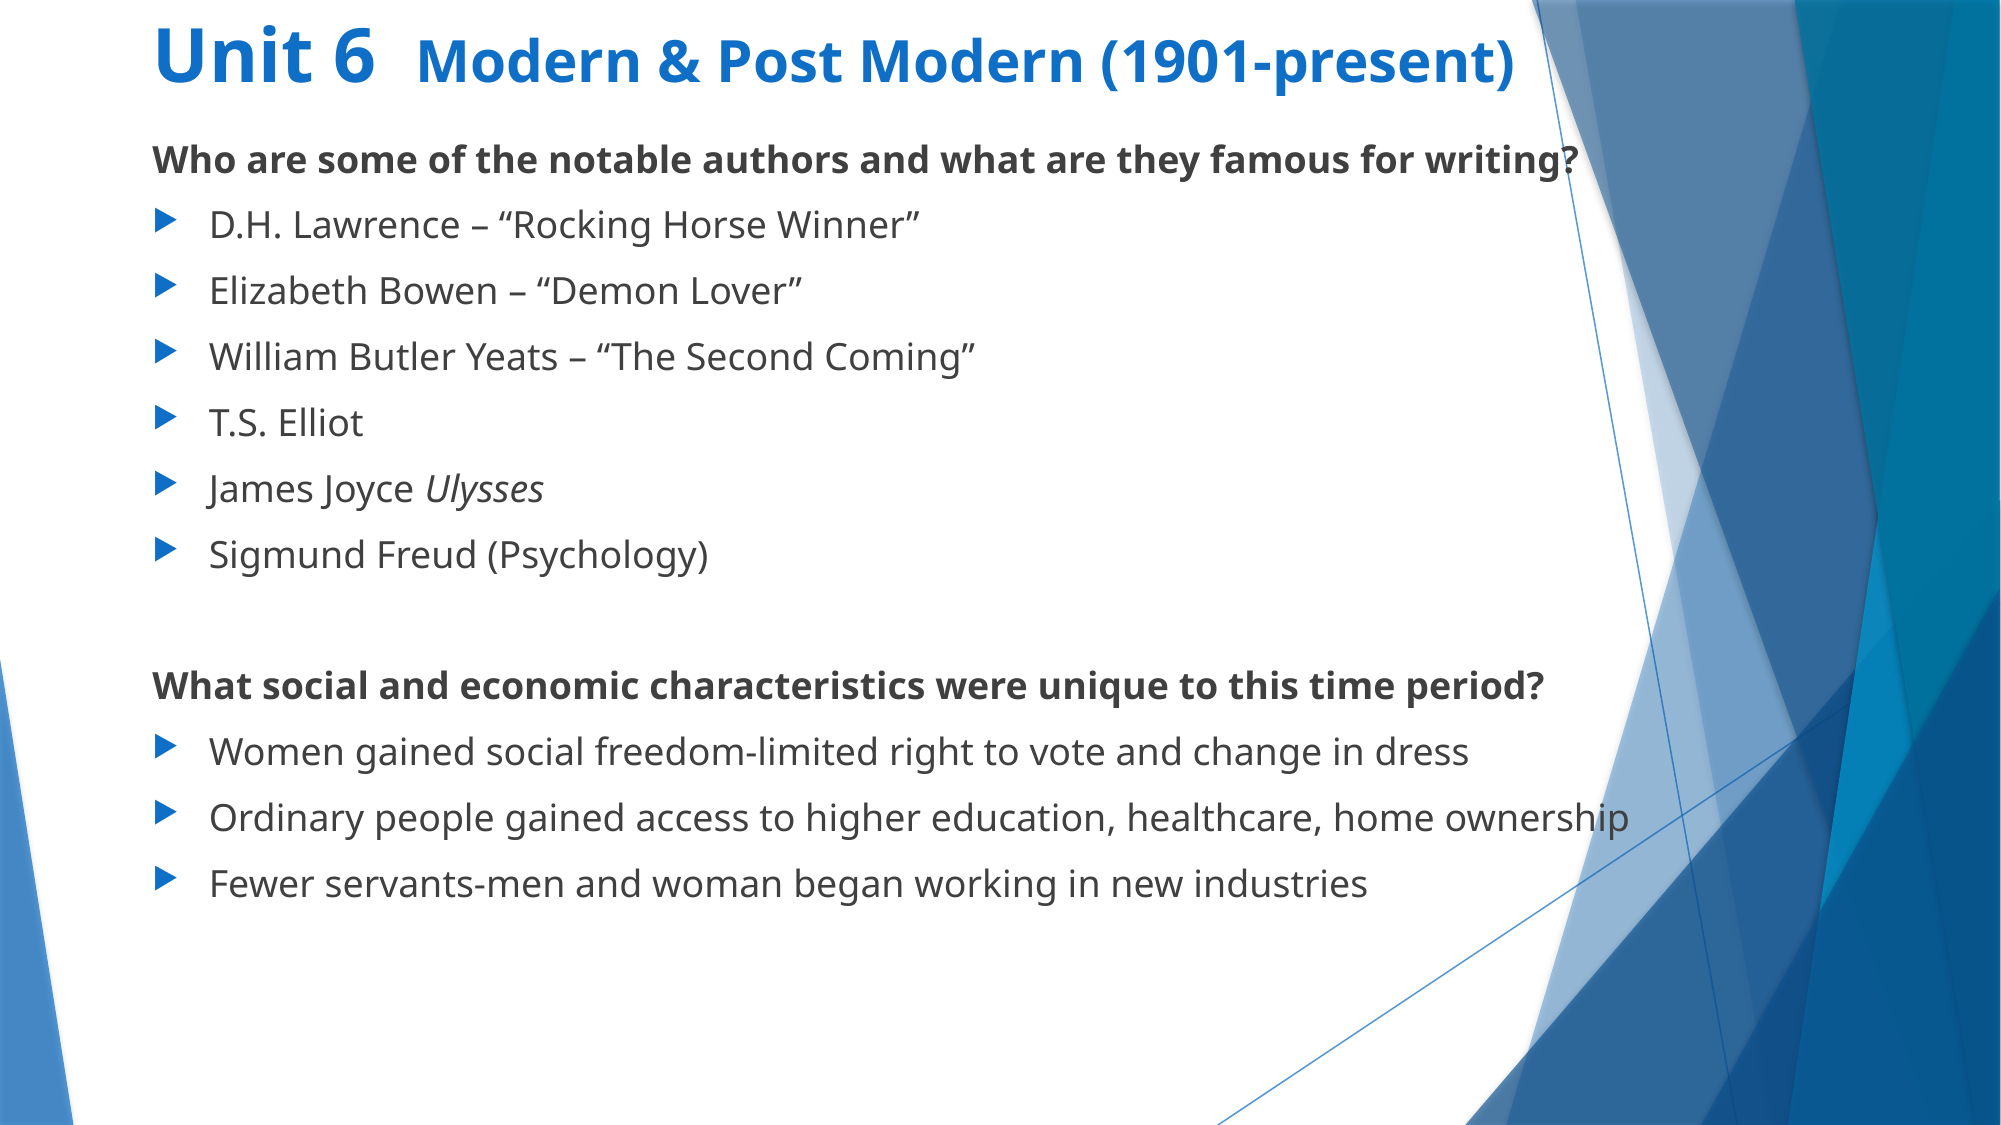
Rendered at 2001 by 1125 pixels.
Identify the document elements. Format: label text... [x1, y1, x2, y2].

list Who are some of the notable authors and what are they famous for writing? D.H. Lawrence – “Rocking Horse Winner” Elizabeth Bowen – “Demon Lover” William Butler Yeats – “The Second Coming” T.S. Elliot James Joyce Ulysses Sigmund Freud (Psychology) What social and economic characteristics were unique to this time period? Women gained social freedom-limited right to vote and change in dress Ordinary people gained access to higher education, healthcare, home ownership Fewer servants-men and woman began working in new industries [137, 128, 1863, 1014]
title Unit 6 Modern & Post Modern (1901-present) [137, 0, 1863, 128]
